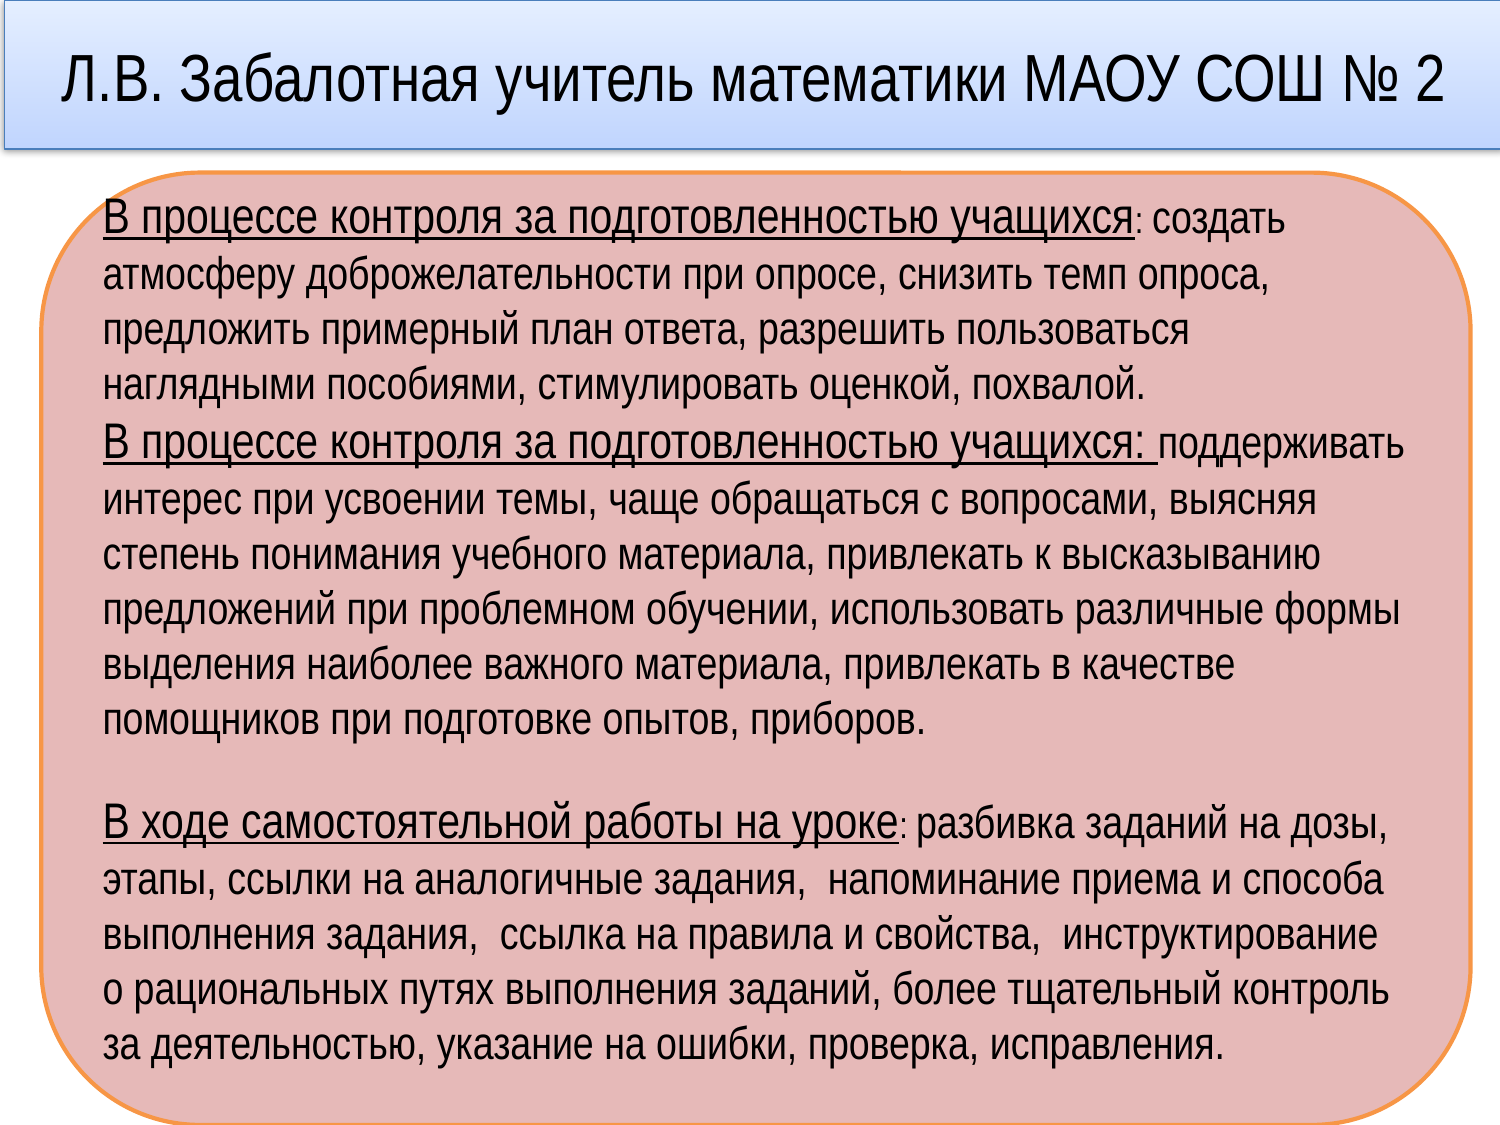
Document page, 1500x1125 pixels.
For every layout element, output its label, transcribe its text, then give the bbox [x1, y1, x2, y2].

title Л.В. Забалотная учитель математики МАОУ СОШ № 2 [4, 0, 1500, 150]
text_box В процессе контроля за подготовленностью учащихся: создать атмосферу доброжелательности при опросе, снизить темп опроса, предложить примерный план ответа, разрешить пользоваться наглядными пособиями, стимулировать оценкой, похвалой. В процессе контроля за подготовленностью учащихся: поддерживать интерес при усвоении темы, чаще обращаться с вопросами, выясняя степень понимания учебного материала, привлекать к высказыванию предложений при проблемном обучении, использовать различные формы выделения наиболее важного материала, привлекать в качестве помощников при подготовке опытов, приборов. В ходе самостоятельной работы на уроке: разбивка заданий на дозы, этапы, ссылки на аналогичные задания, напоминание приема и способа выполнения задания, ссылка на правила и свойства, инструктирование о рациональных путях выполнения заданий, более тщательный контроль за деятельностью, указание на ошибки, проверка, исправления. [39, 170, 1473, 1125]
